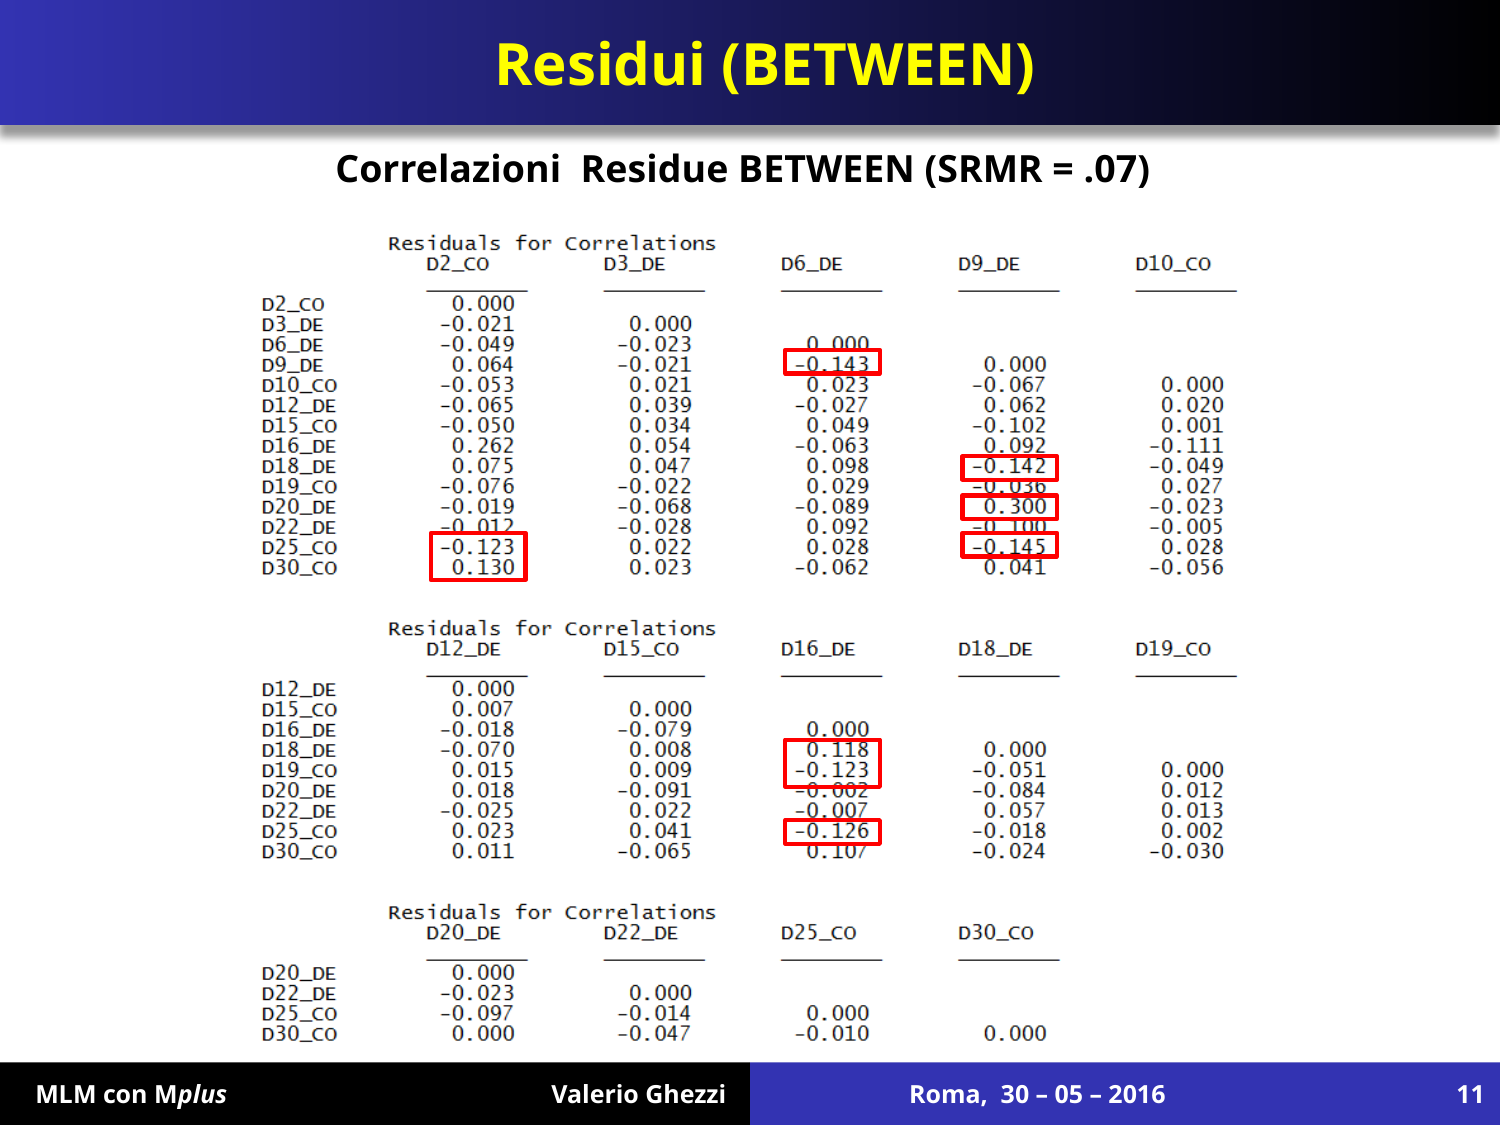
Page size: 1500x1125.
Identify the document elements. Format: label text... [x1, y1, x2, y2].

title Residui (BETWEEN) [0, 0, 1500, 126]
text_box Roma, 30 – 05 – 2016 [750, 1062, 1325, 1125]
picture [253, 221, 1256, 1056]
text_box Correlazioni Residue BETWEEN (SRMR = .07) [320, 137, 1166, 197]
slide_number 11 [1325, 1065, 1500, 1125]
list MLM con Mplus Valerio Ghezzi [0, 1062, 750, 1125]
